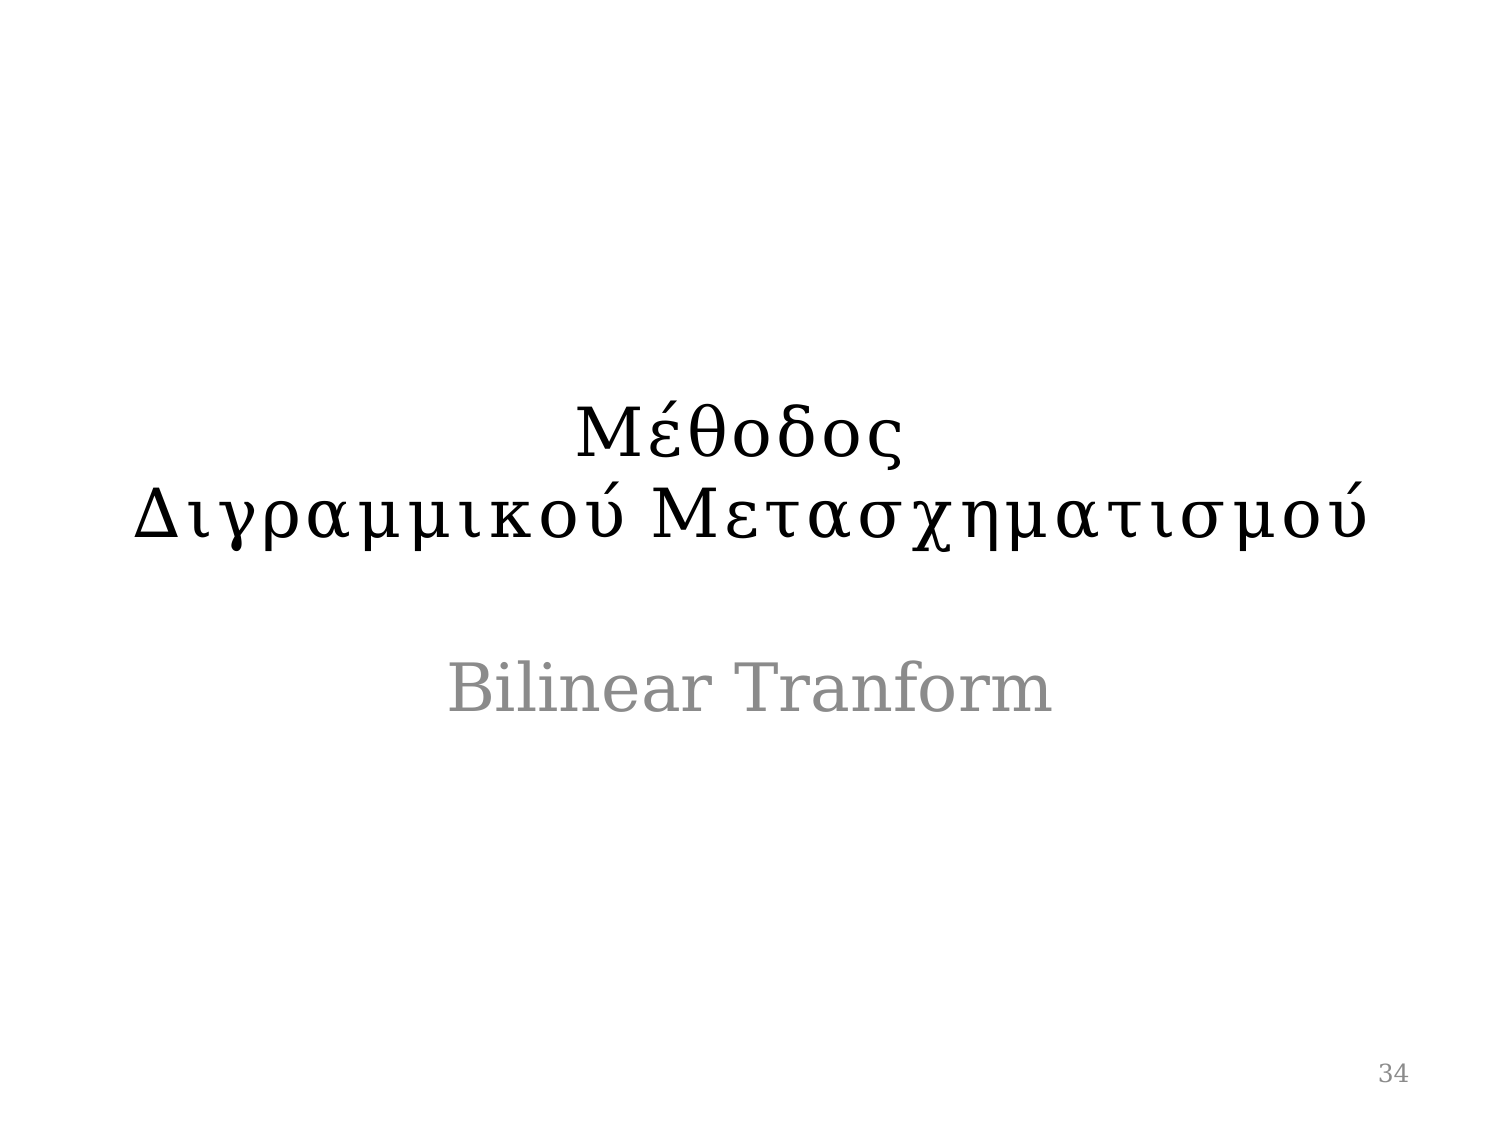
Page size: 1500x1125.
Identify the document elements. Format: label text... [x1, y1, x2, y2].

subtitle Bilinear Tranform [225, 637, 1275, 925]
title Μέθοδος Διγραμμικού Μετασχηματισμού [112, 349, 1388, 591]
slide_number 34 [1074, 1042, 1425, 1103]
